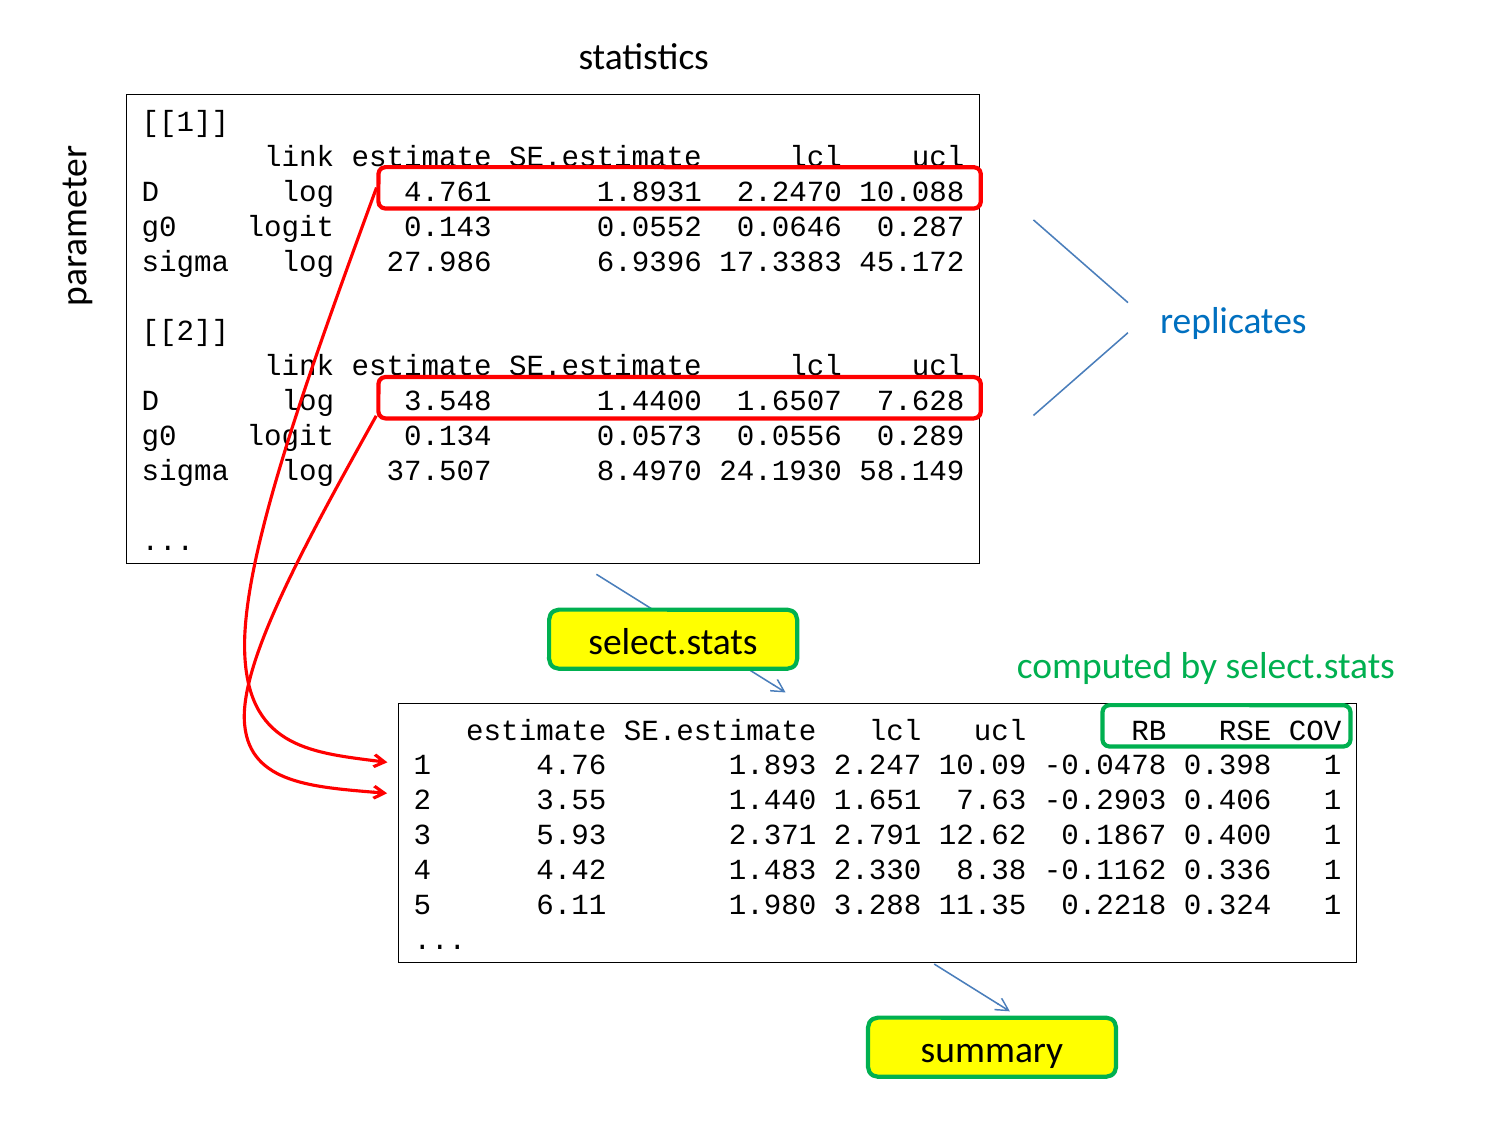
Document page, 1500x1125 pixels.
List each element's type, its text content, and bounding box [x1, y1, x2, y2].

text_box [395, 633, 1413, 967]
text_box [596, 578, 786, 631]
text_box [243, 578, 288, 683]
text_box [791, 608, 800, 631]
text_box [1033, 332, 1129, 416]
text_box select.stats [547, 607, 591, 631]
text_box [381, 578, 388, 763]
text_box [243, 578, 388, 800]
text_box parameter [41, 131, 101, 322]
text_box replicates [1145, 288, 1322, 349]
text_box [933, 974, 1010, 1012]
text_box statistics [563, 24, 724, 85]
text_box summary [865, 1015, 1119, 1079]
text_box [1033, 219, 1129, 303]
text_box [123, 94, 983, 570]
